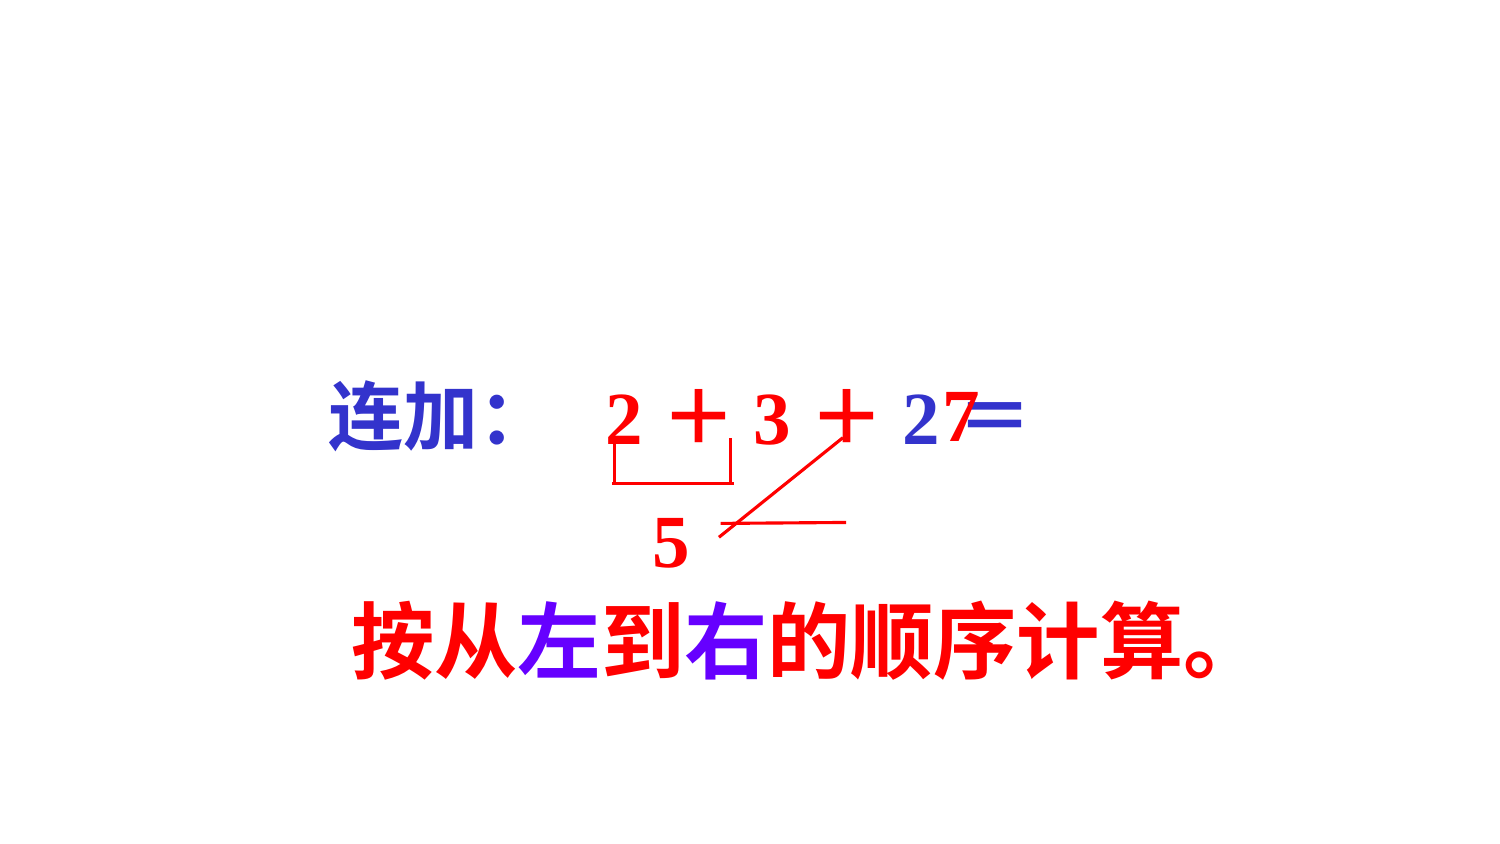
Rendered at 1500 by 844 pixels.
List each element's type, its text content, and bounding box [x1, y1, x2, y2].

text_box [612, 437, 718, 484]
text_box 5 [638, 485, 719, 590]
text_box 连加： 2＋3＋2＝ [313, 362, 1089, 467]
text_box 7 [927, 359, 1009, 464]
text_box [718, 437, 843, 538]
text_box 按从左到右的顺序计算。 [336, 581, 1329, 696]
